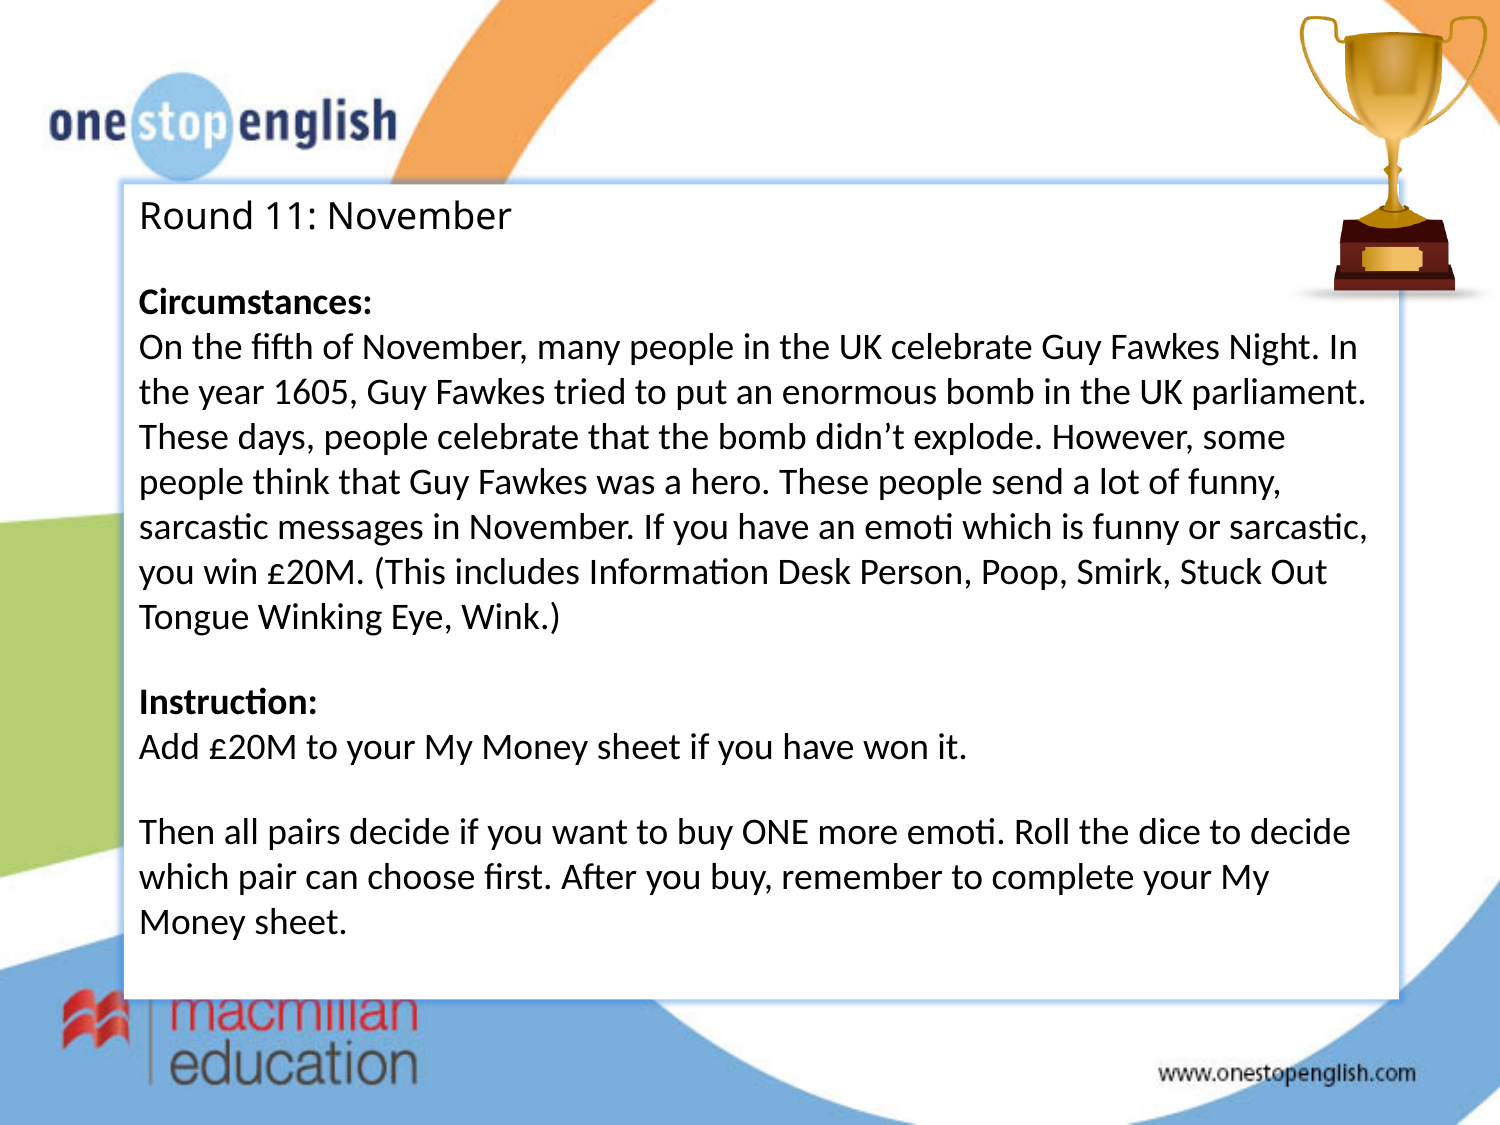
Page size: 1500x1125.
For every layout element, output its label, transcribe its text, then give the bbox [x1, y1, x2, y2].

picture [0, 0, 1500, 1125]
text_box Round 11: November Circumstances: On the fifth of November, many people in the UK celebrate Guy Fawkes Night. In the year 1605, Guy Fawkes tried to put an enormous bomb in the UK parliament. These days, people celebrate that the bomb didn’t explode. However, some people think that Guy Fawkes was a hero. These people send a lot of funny, sarcastic messages in November. If you have an emoti which is funny or sarcastic, you win £20M. (This includes Information Desk Person, Poop, Smirk, Stuck Out Tongue Winking Eye, Wink.) Instruction: Add £20M to your My Money sheet if you have won it. Then all pairs decide if you want to buy ONE more emoti. Roll the dice to decide which pair can choose first. After you buy, remember to complete your My Money sheet. [123, 184, 1399, 1000]
